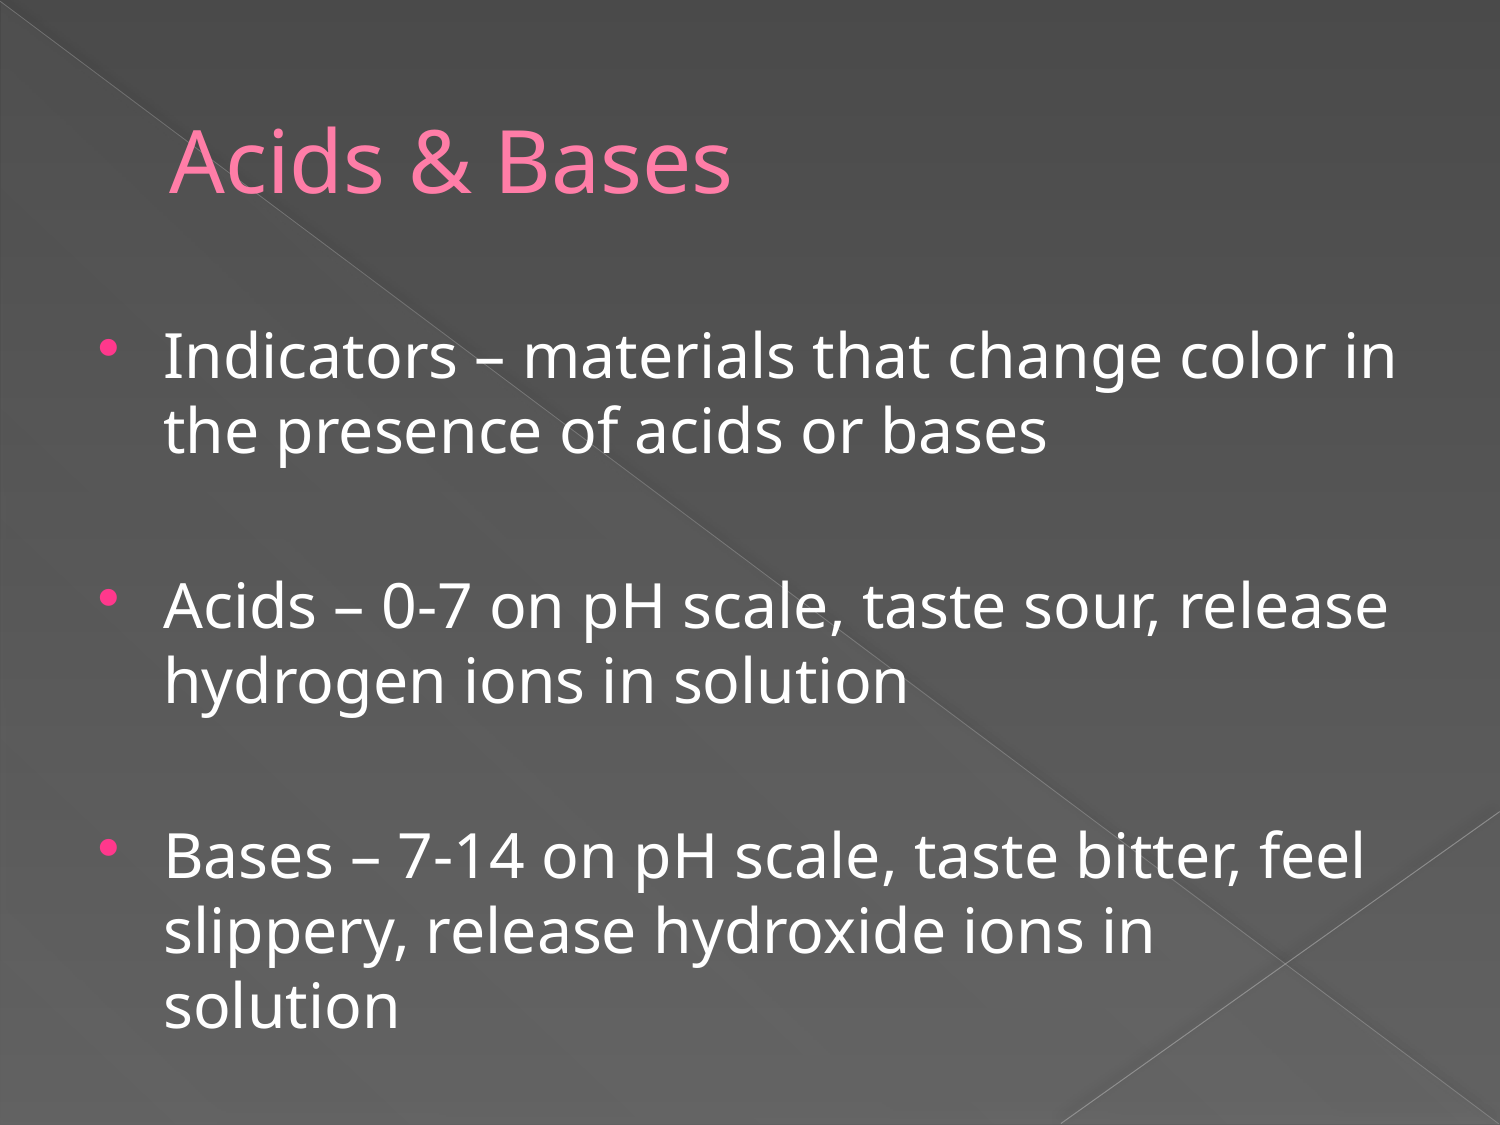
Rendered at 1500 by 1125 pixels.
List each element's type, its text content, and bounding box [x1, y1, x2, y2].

title Acids & Bases [75, 43, 1425, 274]
list Indicators – materials that change color in the presence of acids or bases Acids – 0-7 on pH scale, taste sour, release hydrogen ions in solution Bases – 7-14 on pH scale, taste bitter, feel slippery, release hydroxide ions in solution [75, 308, 1425, 1059]
